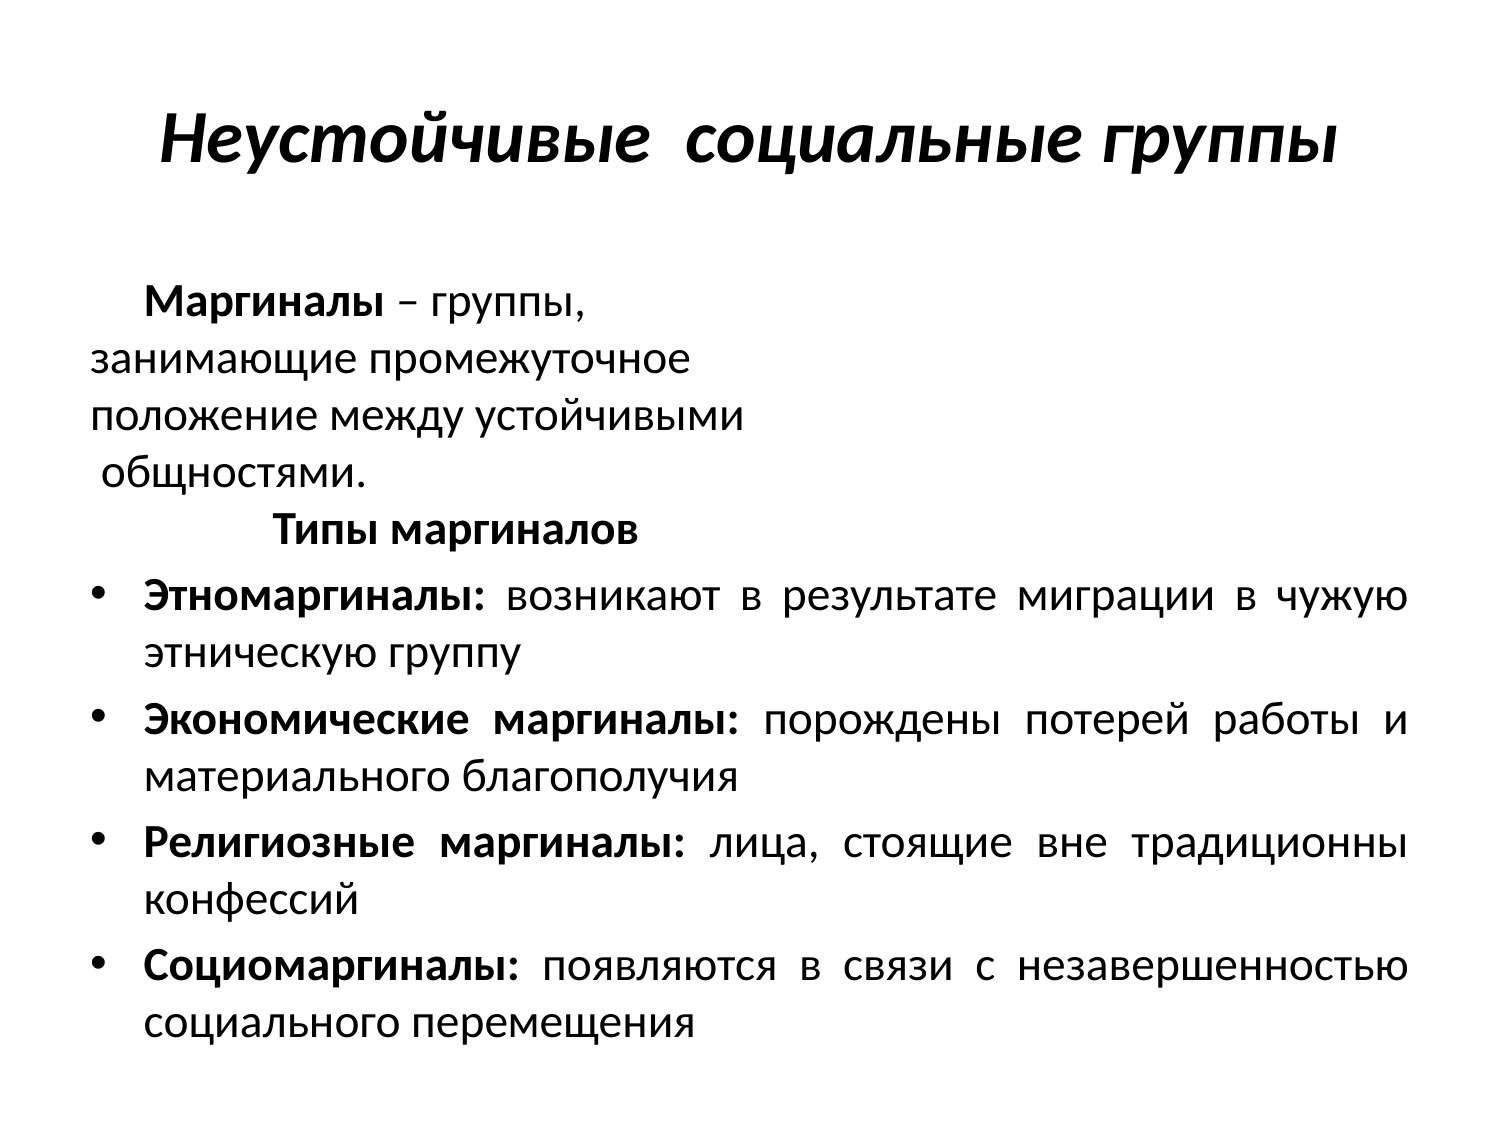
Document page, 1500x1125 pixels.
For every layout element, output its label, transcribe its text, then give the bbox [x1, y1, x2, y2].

list Маргиналы – группы, занимающие промежуточное положение между устойчивыми общностями. Типы маргиналов Этномаргиналы: возникают в результате миграции в чужую этническую группу Экономические маргиналы: порождены потерей работы и материального благополучия Религиозные маргиналы: лица, стоящие вне традиционны конфессий Социомаргиналы: появляются в связи с незавершенностью социального перемещения [75, 261, 1425, 1059]
title Неустойчивые социальные группы [112, 0, 1388, 261]
